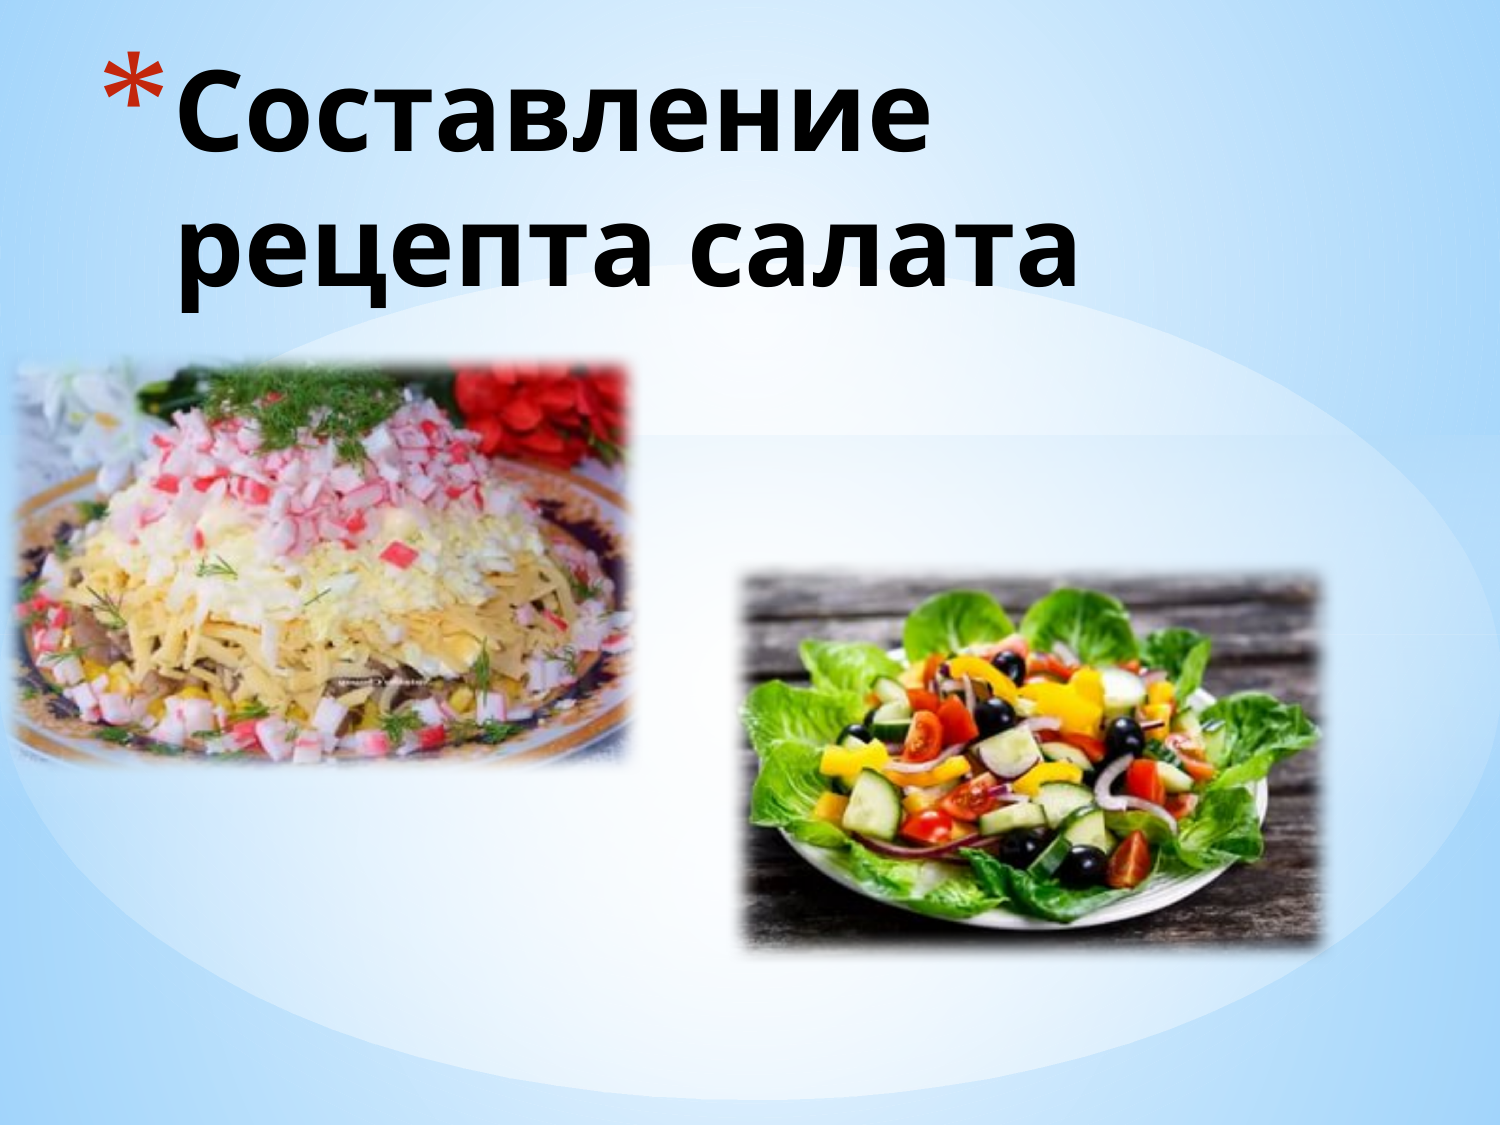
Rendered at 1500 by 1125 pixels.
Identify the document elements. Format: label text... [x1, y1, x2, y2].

title Составление рецепта салата [53, 30, 1231, 326]
picture [0, 349, 644, 776]
picture [726, 557, 1337, 965]
